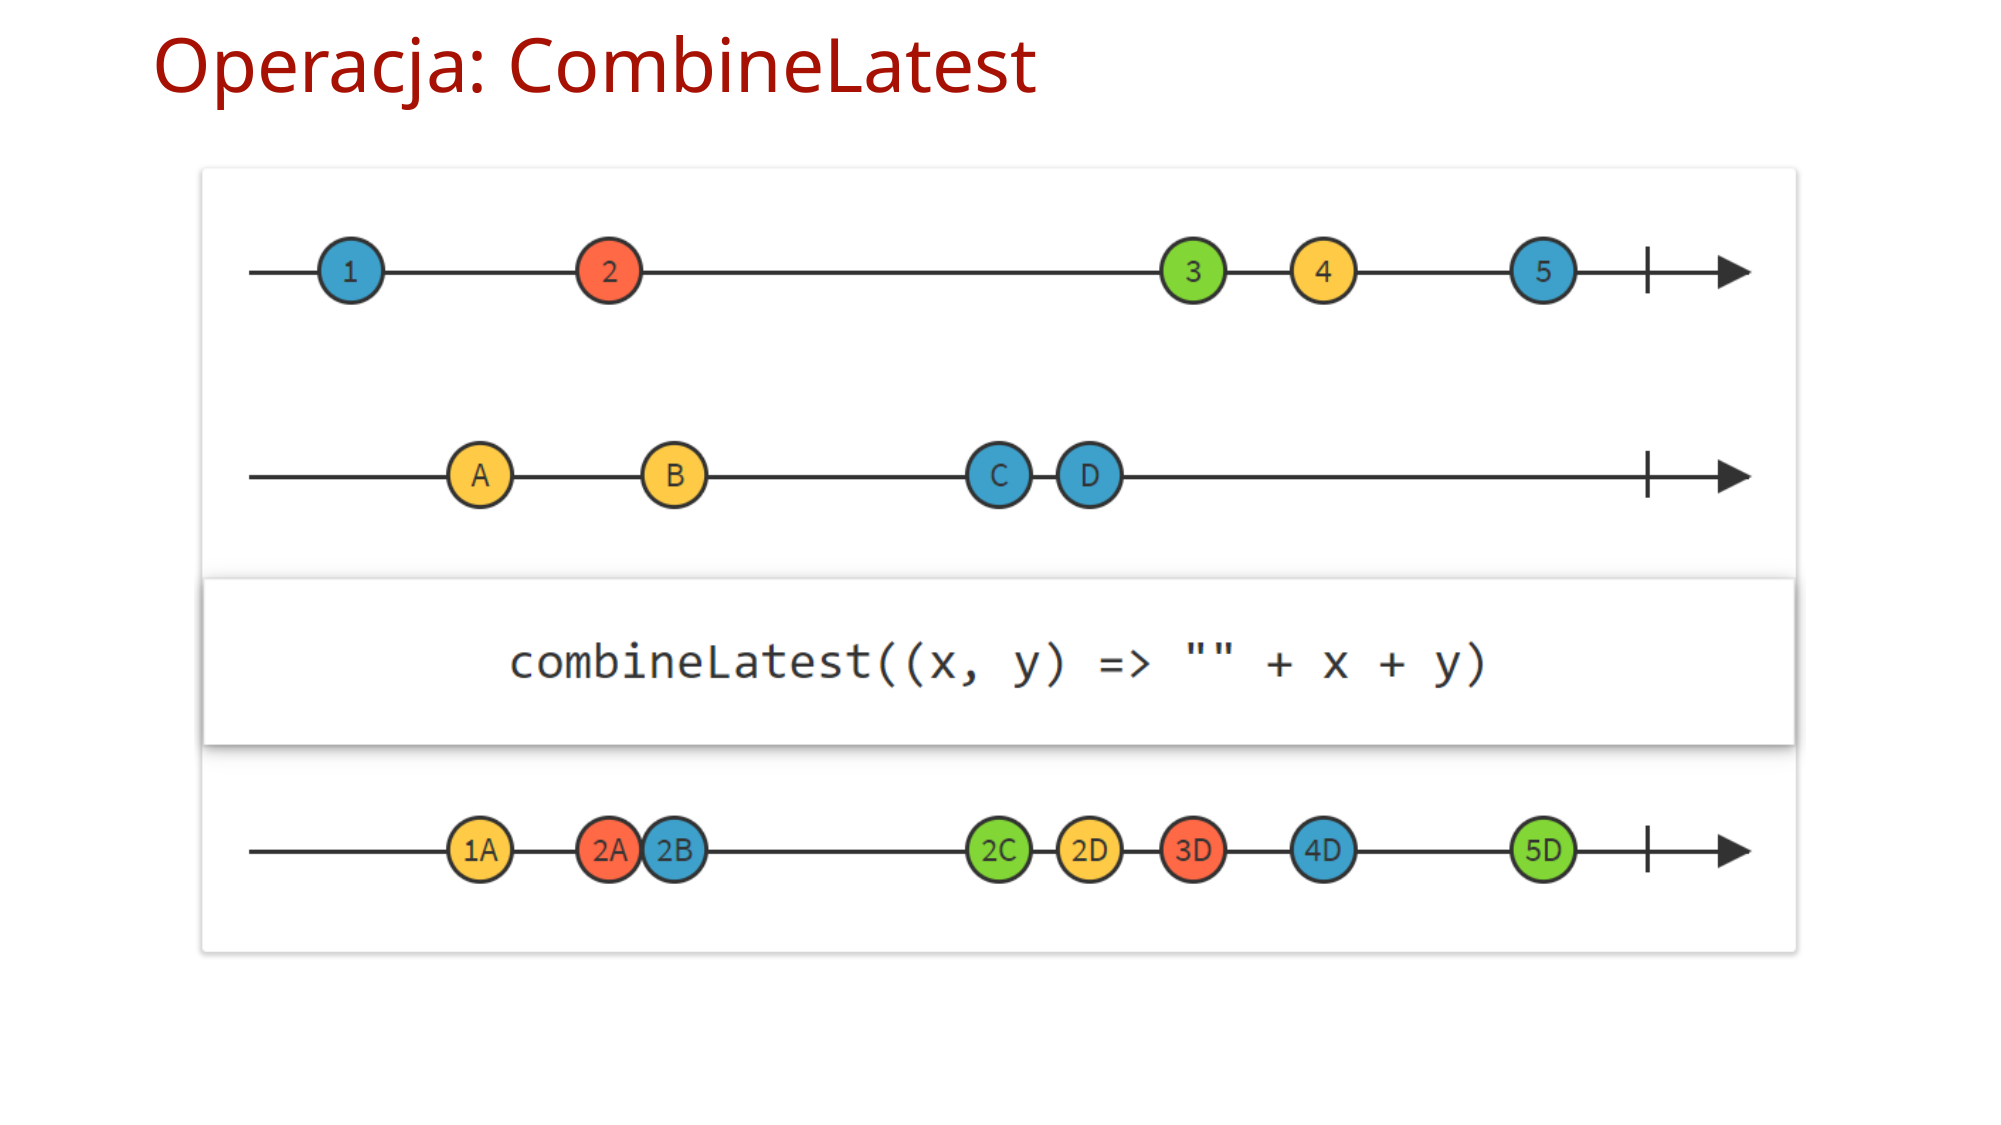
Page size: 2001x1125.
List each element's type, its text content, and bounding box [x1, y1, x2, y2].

title Operacja: CombineLatest [137, 3, 1863, 135]
picture [194, 163, 1806, 962]
